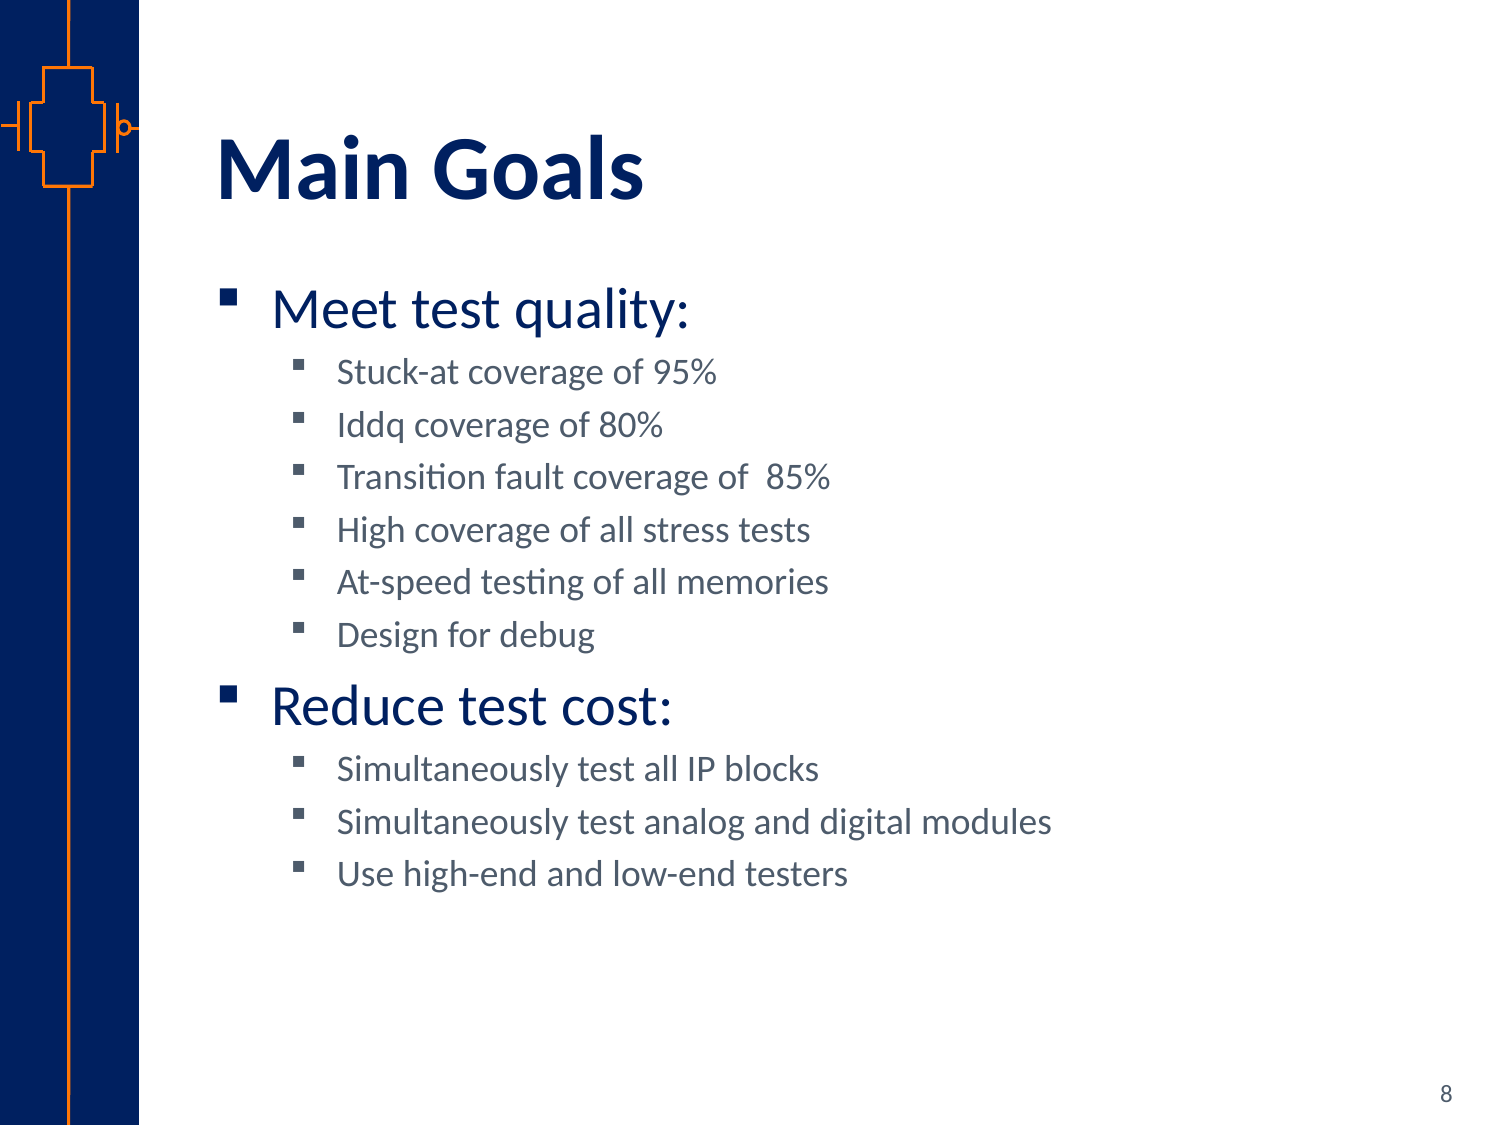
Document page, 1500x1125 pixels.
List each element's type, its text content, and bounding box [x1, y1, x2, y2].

title Main Goals [200, 37, 1388, 225]
slide_number 8 [1425, 1062, 1488, 1123]
list Meet test quality: Stuck-at coverage of 95% Iddq coverage of 80% Transition fault coverage of 85% High coverage of all stress tests At-speed testing of all memories Design for debug Reduce test cost: Simultaneously test all IP blocks Simultaneously test analog and digital modules Use high-end and low-end testers [200, 262, 1425, 988]
